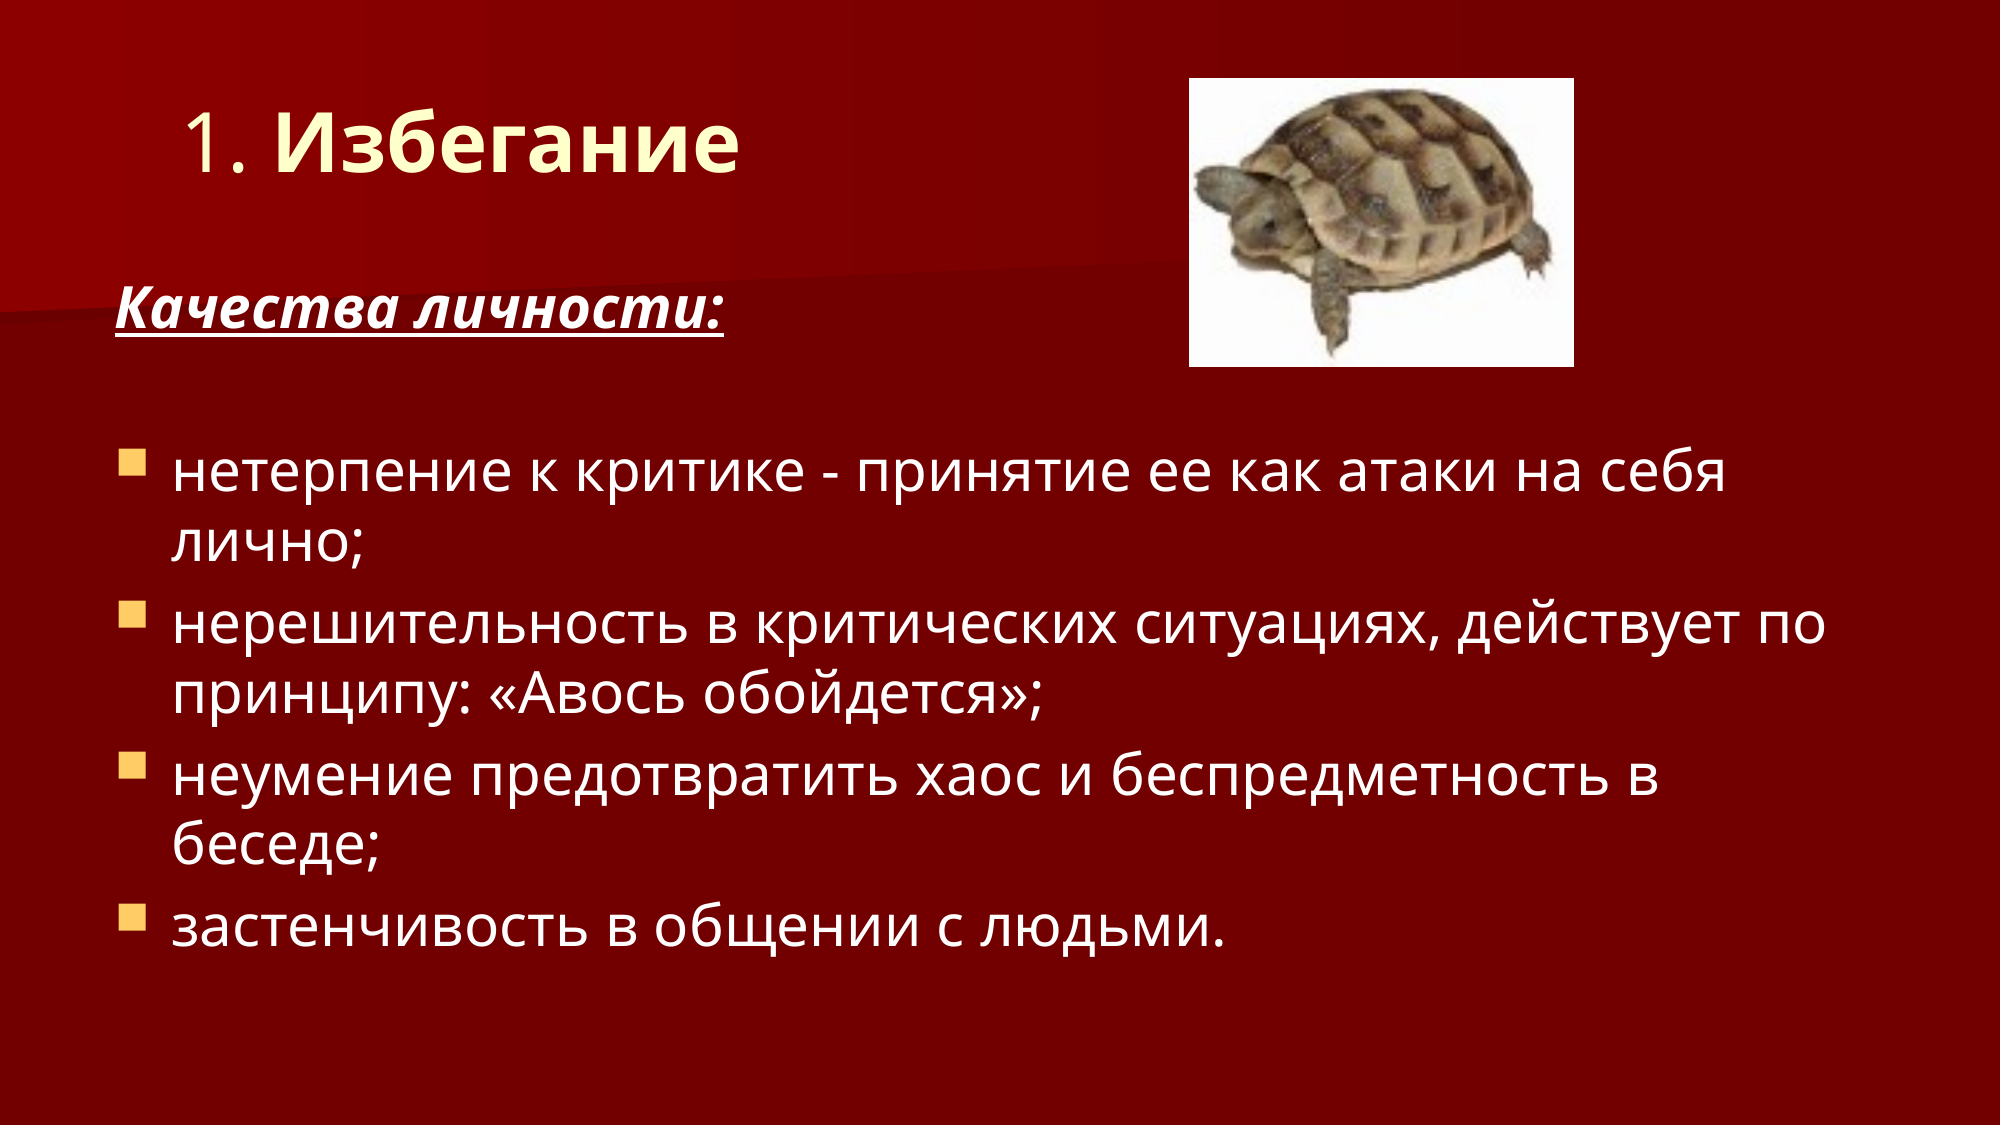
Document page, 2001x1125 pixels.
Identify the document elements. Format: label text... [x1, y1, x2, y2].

title 1. Избегание [99, 44, 1901, 233]
list Качества личности: нетерпение к критике - принятие ее как атаки на себя лично; нерешительность в критических ситуациях, действует по принципу: «Авось обойдется»; неумение предотвратить хаос и беспредметность в беседе; застенчивость в общении с людьми. [99, 262, 1901, 1001]
picture [1188, 77, 1574, 368]
